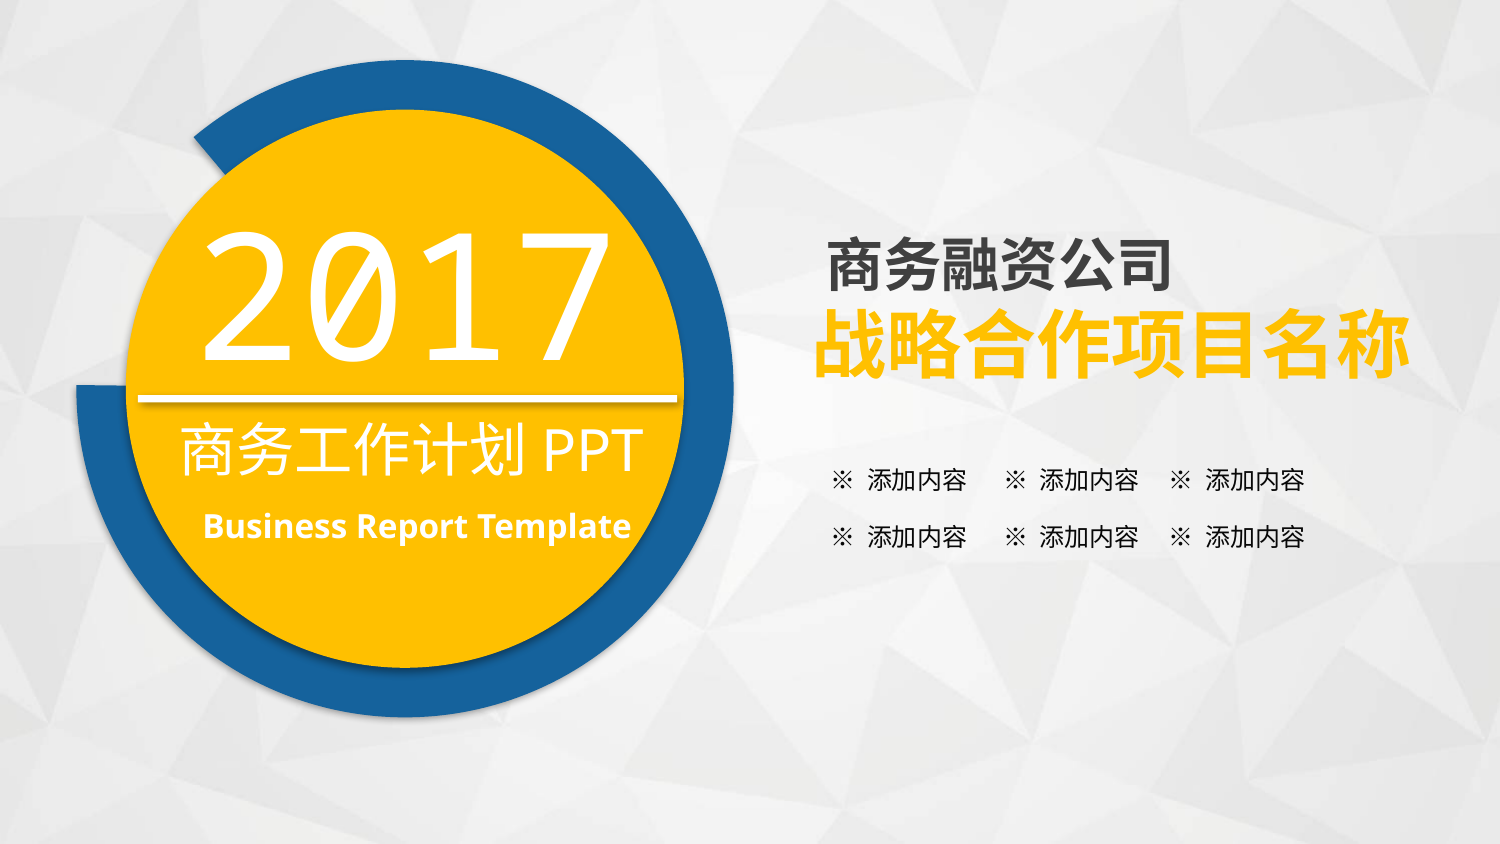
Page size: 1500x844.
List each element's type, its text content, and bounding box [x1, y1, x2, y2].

text_box ※ 添加内容 [993, 459, 1155, 499]
text_box ※ 添加内容 [820, 459, 990, 499]
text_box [137, 175, 678, 414]
text_box ※ 添加内容 [820, 516, 983, 556]
text_box 商务融资公司 战略合作项目名称 [797, 220, 1427, 395]
picture [0, 0, 1500, 844]
text_box ※ 添加内容 [993, 516, 1155, 556]
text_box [76, 59, 734, 718]
text_box ※ 添加内容 [1159, 516, 1321, 556]
text_box ※ 添加内容 [1159, 459, 1328, 499]
